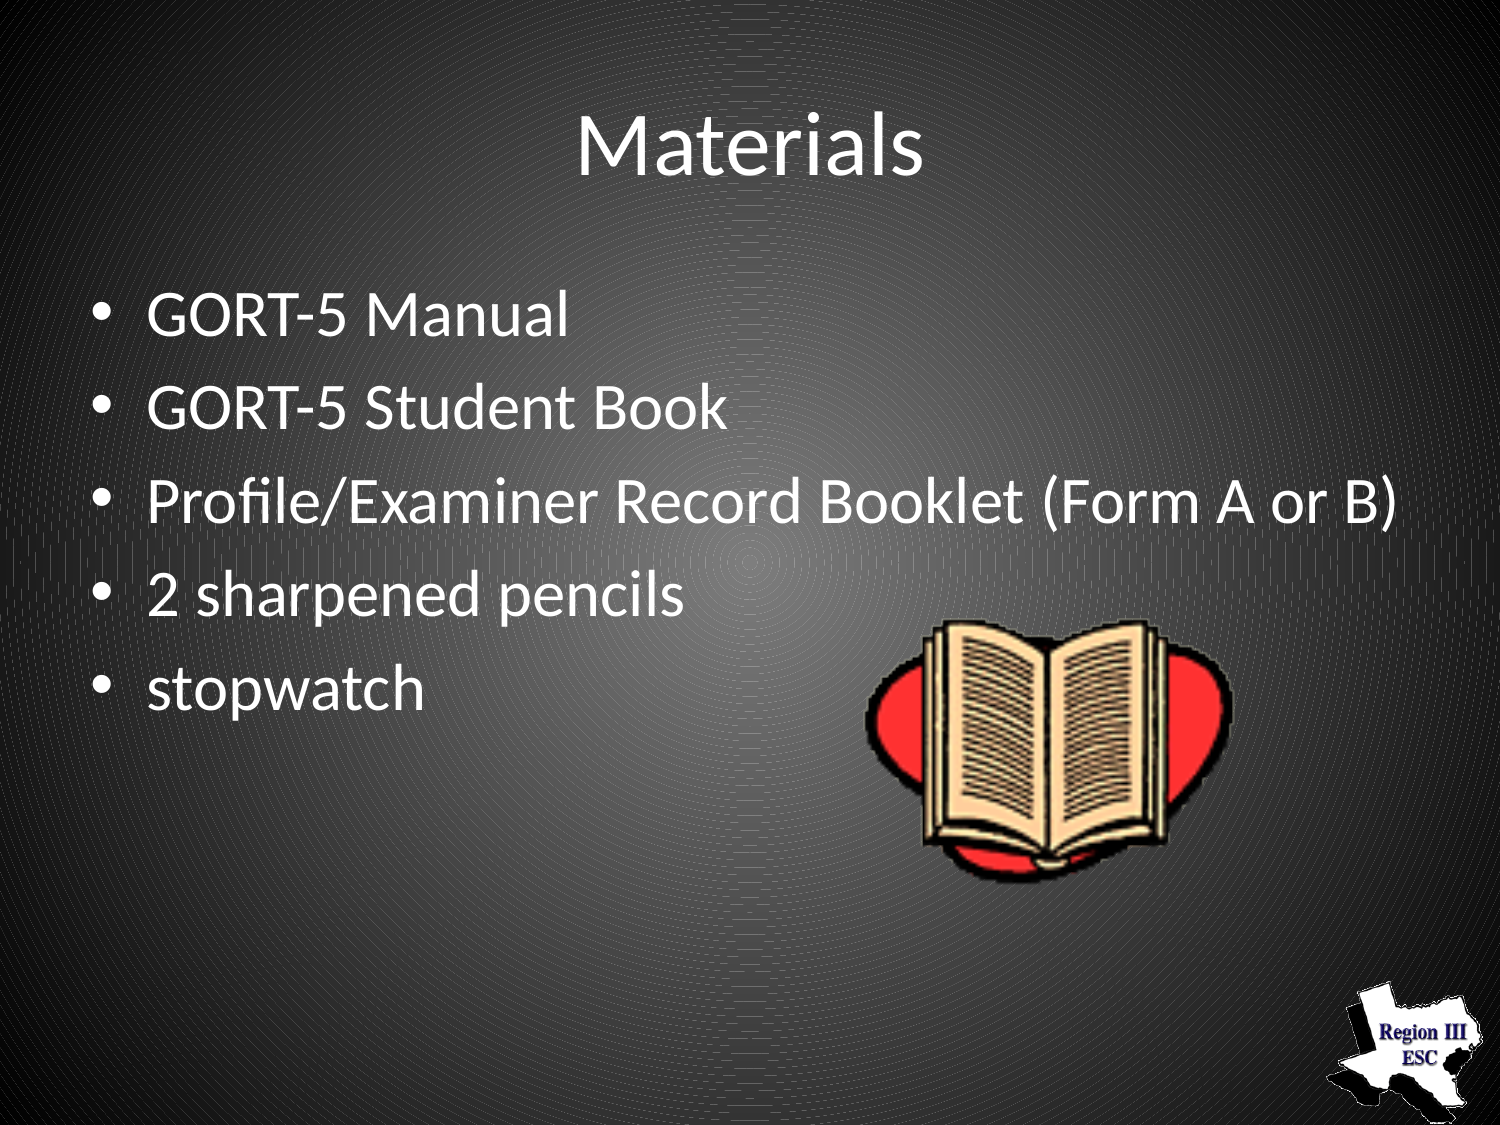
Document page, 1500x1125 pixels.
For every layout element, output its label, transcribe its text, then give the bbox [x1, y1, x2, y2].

footer [512, 1042, 988, 1103]
title Materials [75, 45, 1425, 233]
picture [1324, 980, 1485, 1125]
list GORT-5 Manual GORT-5 Student Book Profile/Examiner Record Booklet (Form A or B) 2 sharpened pencils stopwatch [75, 262, 1425, 1005]
picture [862, 616, 1238, 888]
